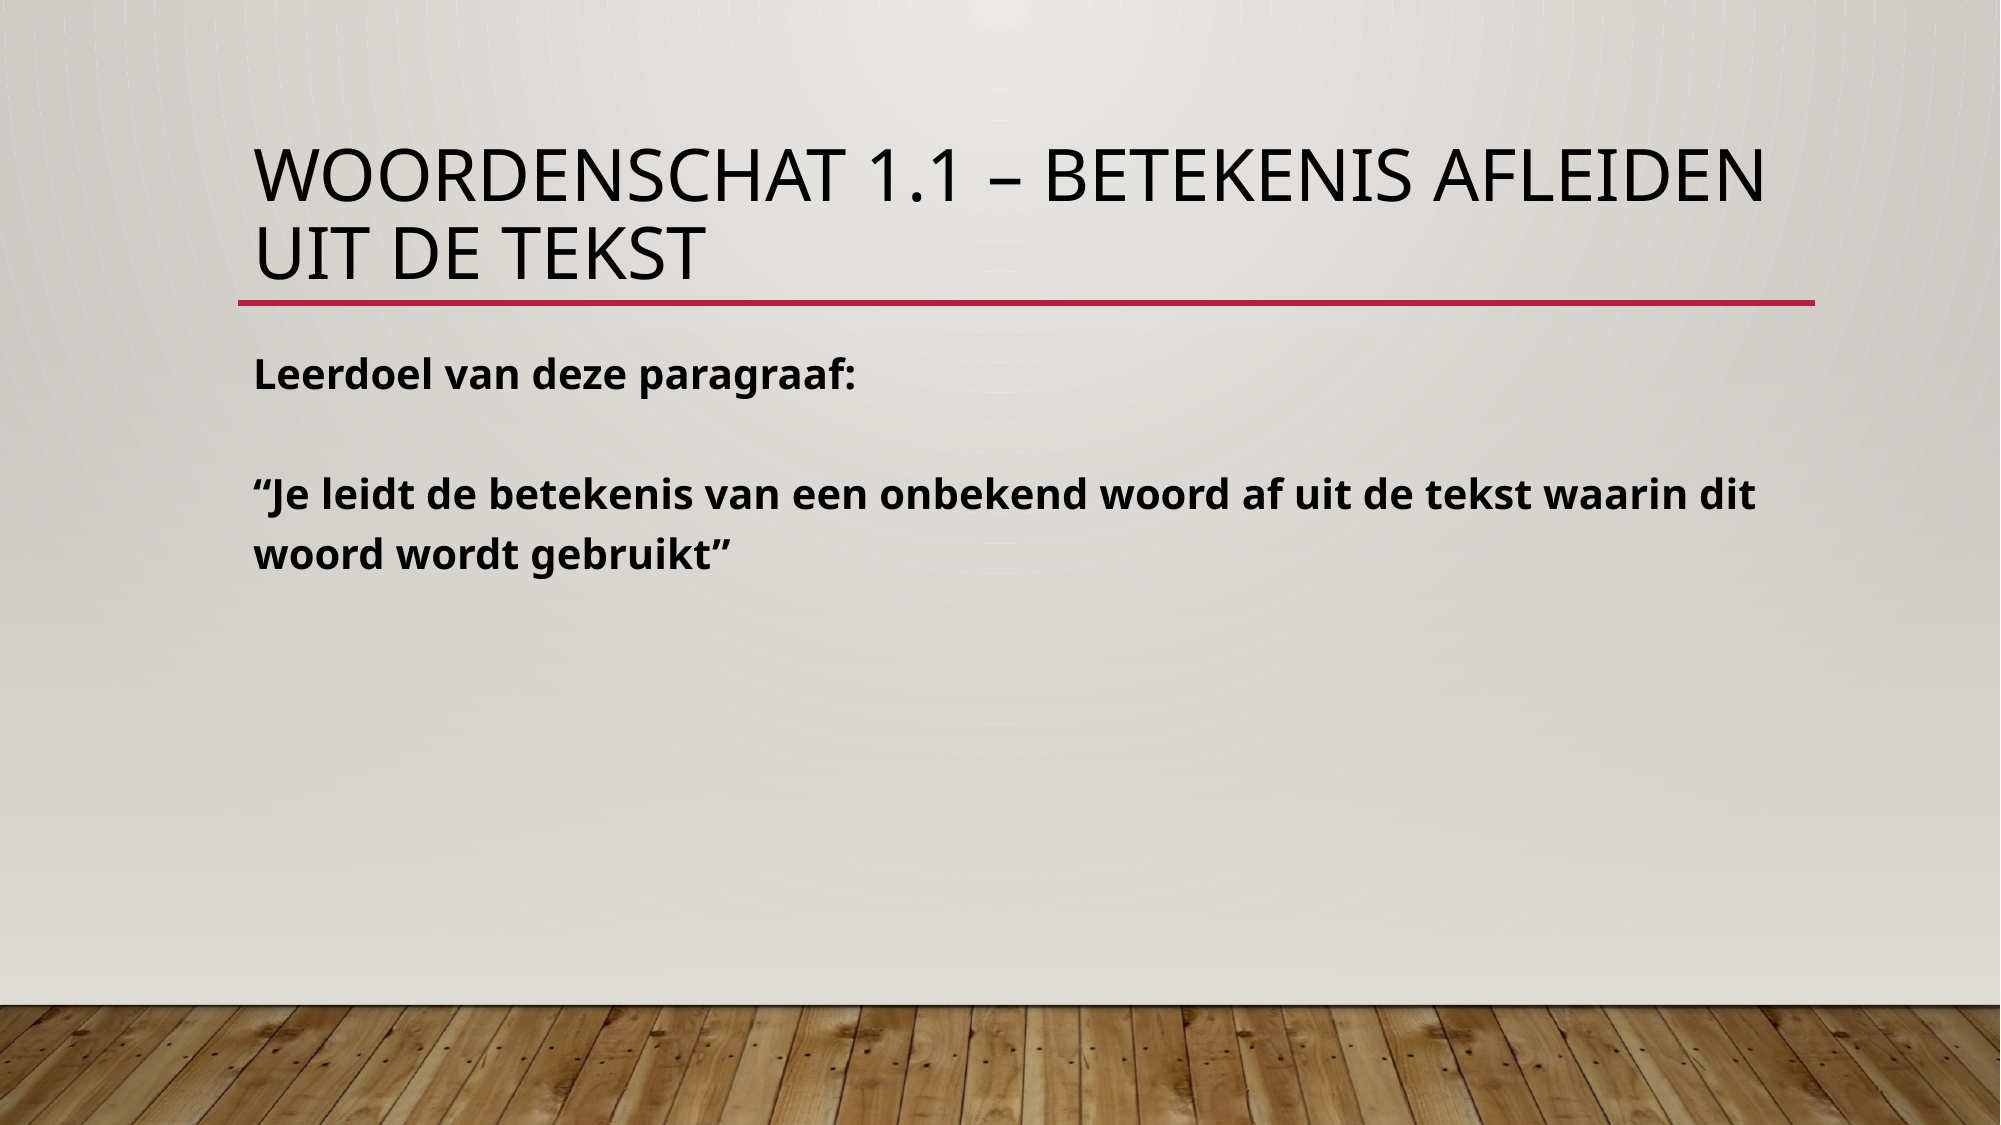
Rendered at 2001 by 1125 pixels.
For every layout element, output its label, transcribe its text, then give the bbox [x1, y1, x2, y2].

list Leerdoel van deze paragraaf: “Je leidt de betekenis van een onbekend woord af uit de tekst waarin dit woord wordt gebruikt” [238, 330, 1814, 897]
title Woordenschat 1.1 – Betekenis afleiden uit de tekst [238, 131, 1814, 305]
picture [0, 1005, 2000, 1125]
